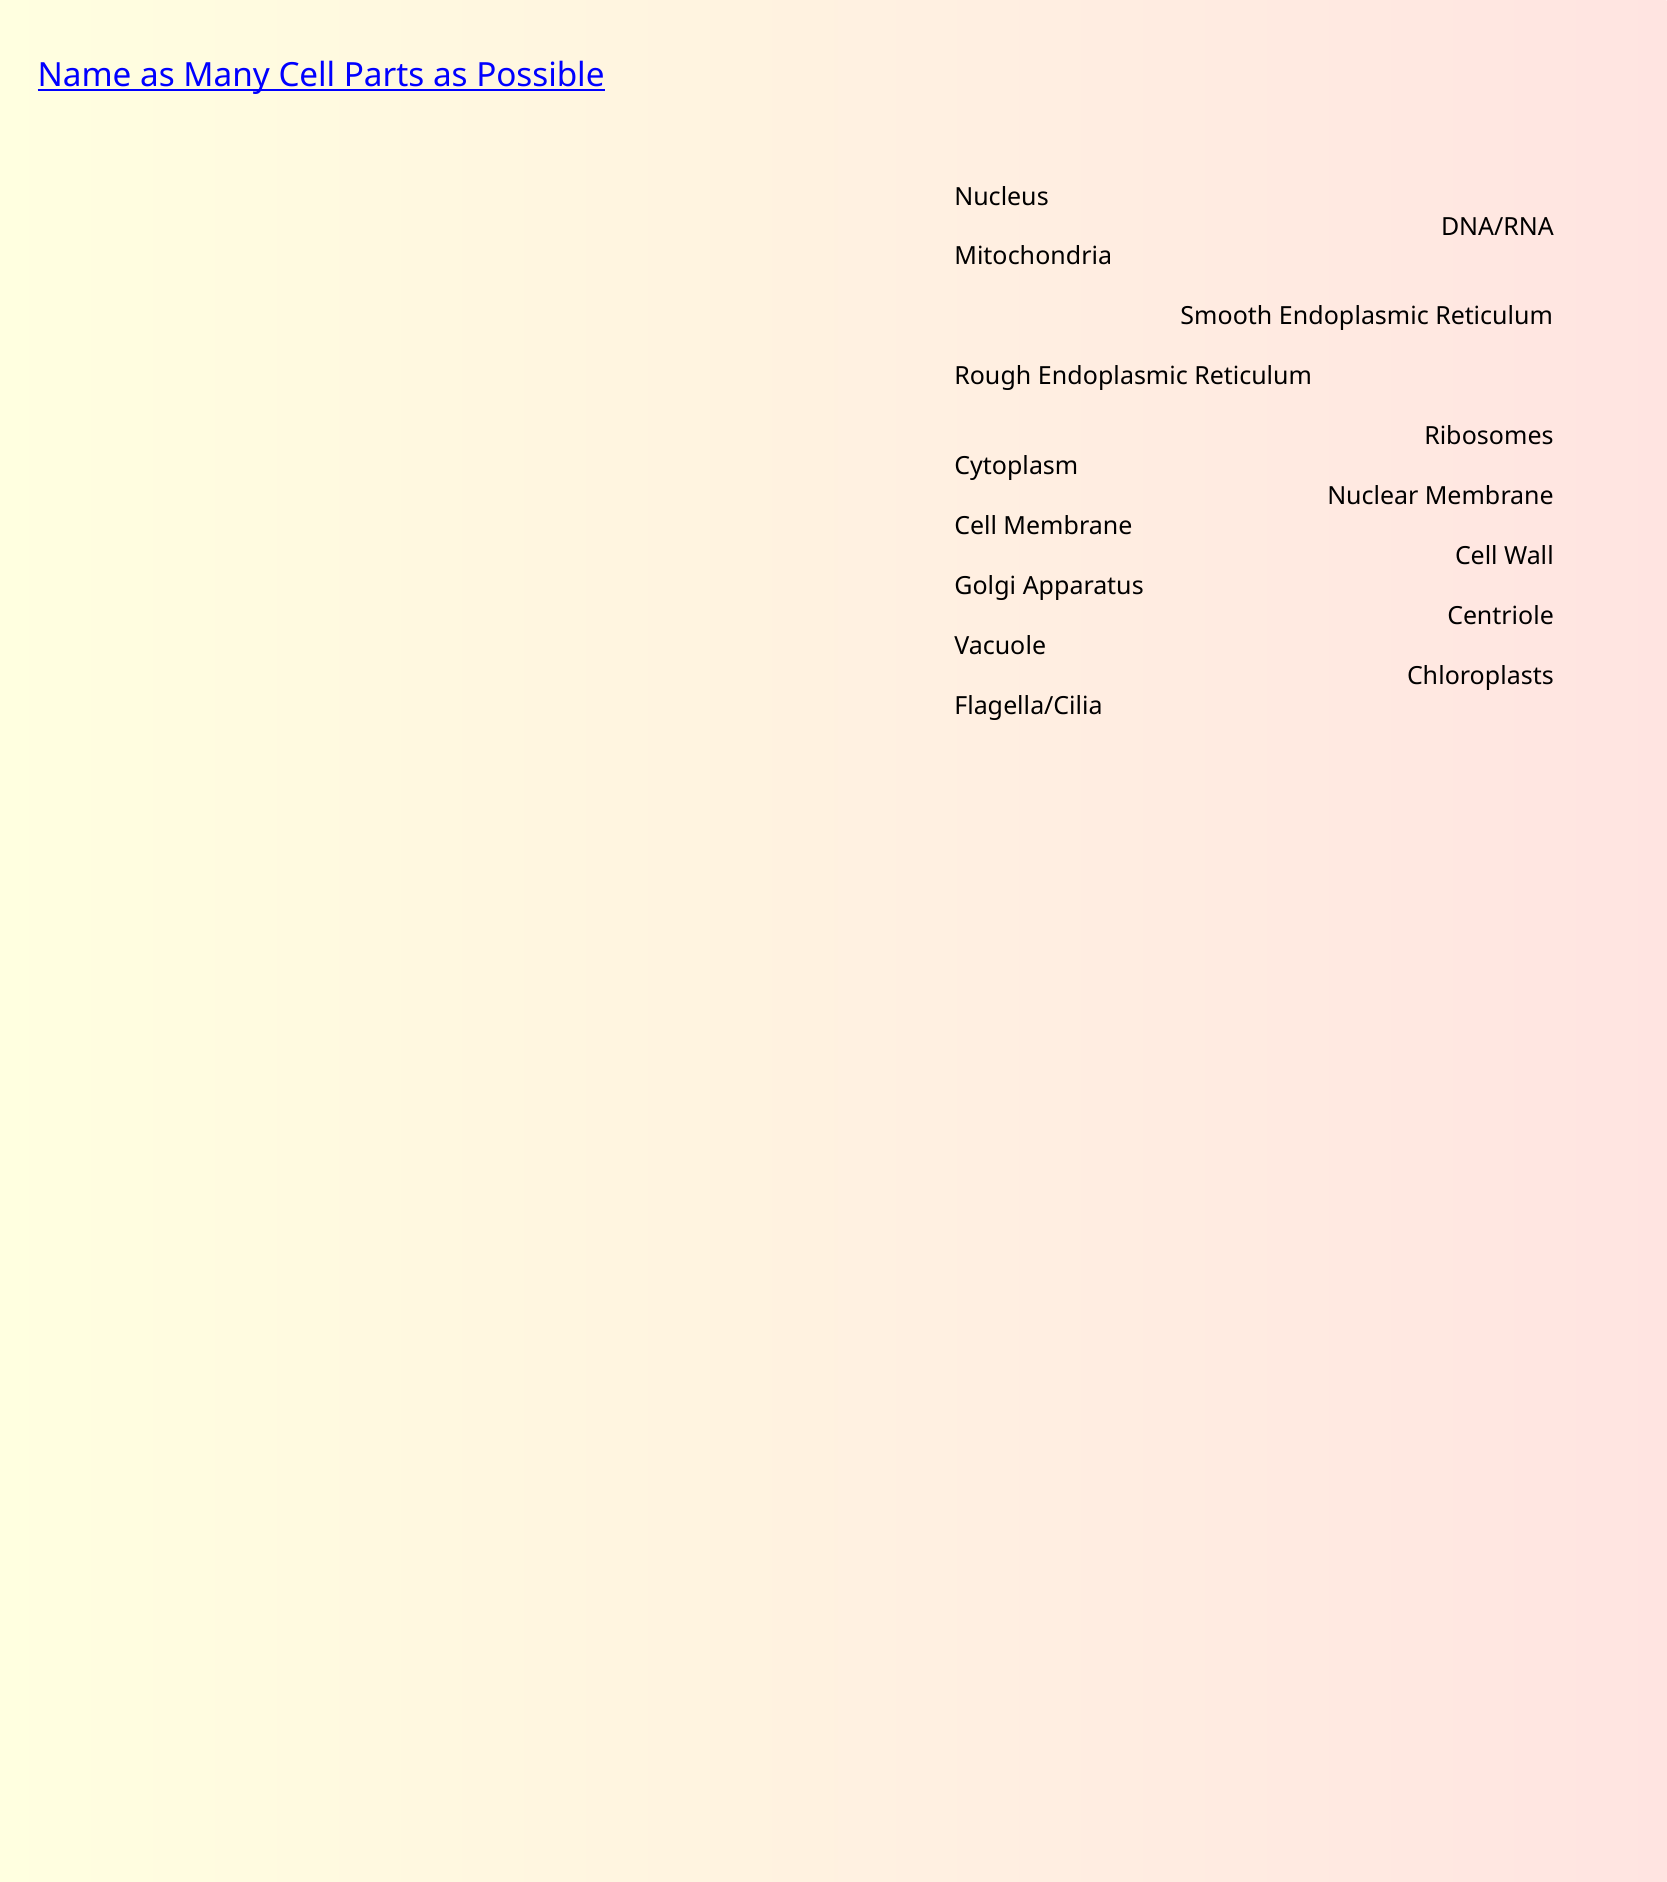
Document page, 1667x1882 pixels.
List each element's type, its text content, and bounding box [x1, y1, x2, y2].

text_box Nucleus DNA/RNA Mitochondria Smooth Endoplasmic Reticulum Rough Endoplasmic Reticulum Ribosomes Cytoplasm Nuclear Membrane Cell Membrane Cell Wall Golgi Apparatus Centriole Vacuole Chloroplasts Flagella/Cilia [939, 172, 1569, 727]
text_box Name as Many Cell Parts as Possible [22, 45, 828, 101]
